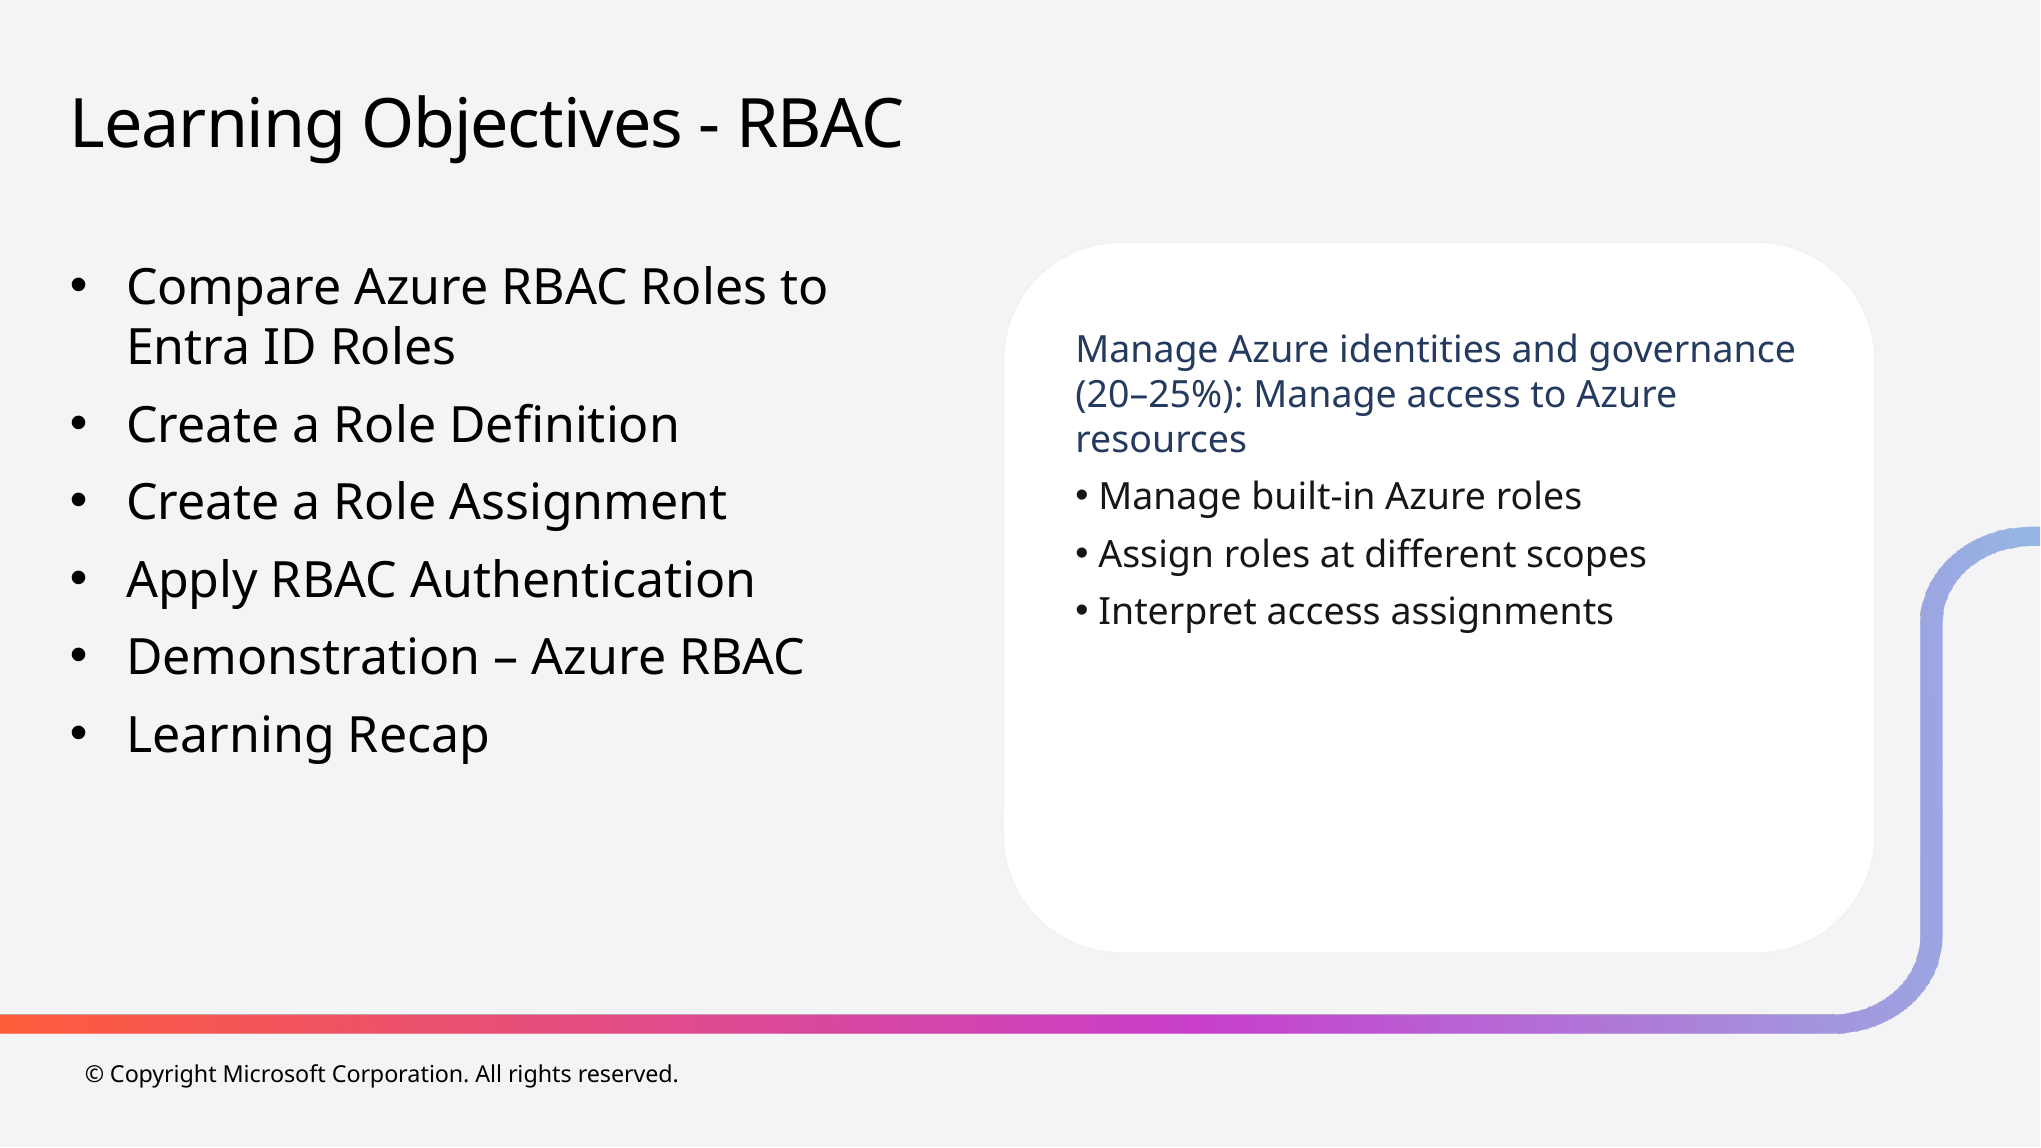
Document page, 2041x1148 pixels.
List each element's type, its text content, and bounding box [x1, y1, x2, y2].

text_box Manage Azure identities and governance (20–25%): Manage access to Azure resources Manage built-in Azure roles Assign roles at different scopes Interpret access assignments [1060, 317, 1850, 640]
title Learning Objectives - RBAC [70, 73, 1968, 188]
text_box Compare Azure RBAC Roles to Entra ID Roles Create a Role Definition Create a Role Assignment Apply RBAC Authentication Demonstration – Azure RBAC Learning Recap [70, 254, 930, 763]
picture [0, 526, 2041, 1034]
